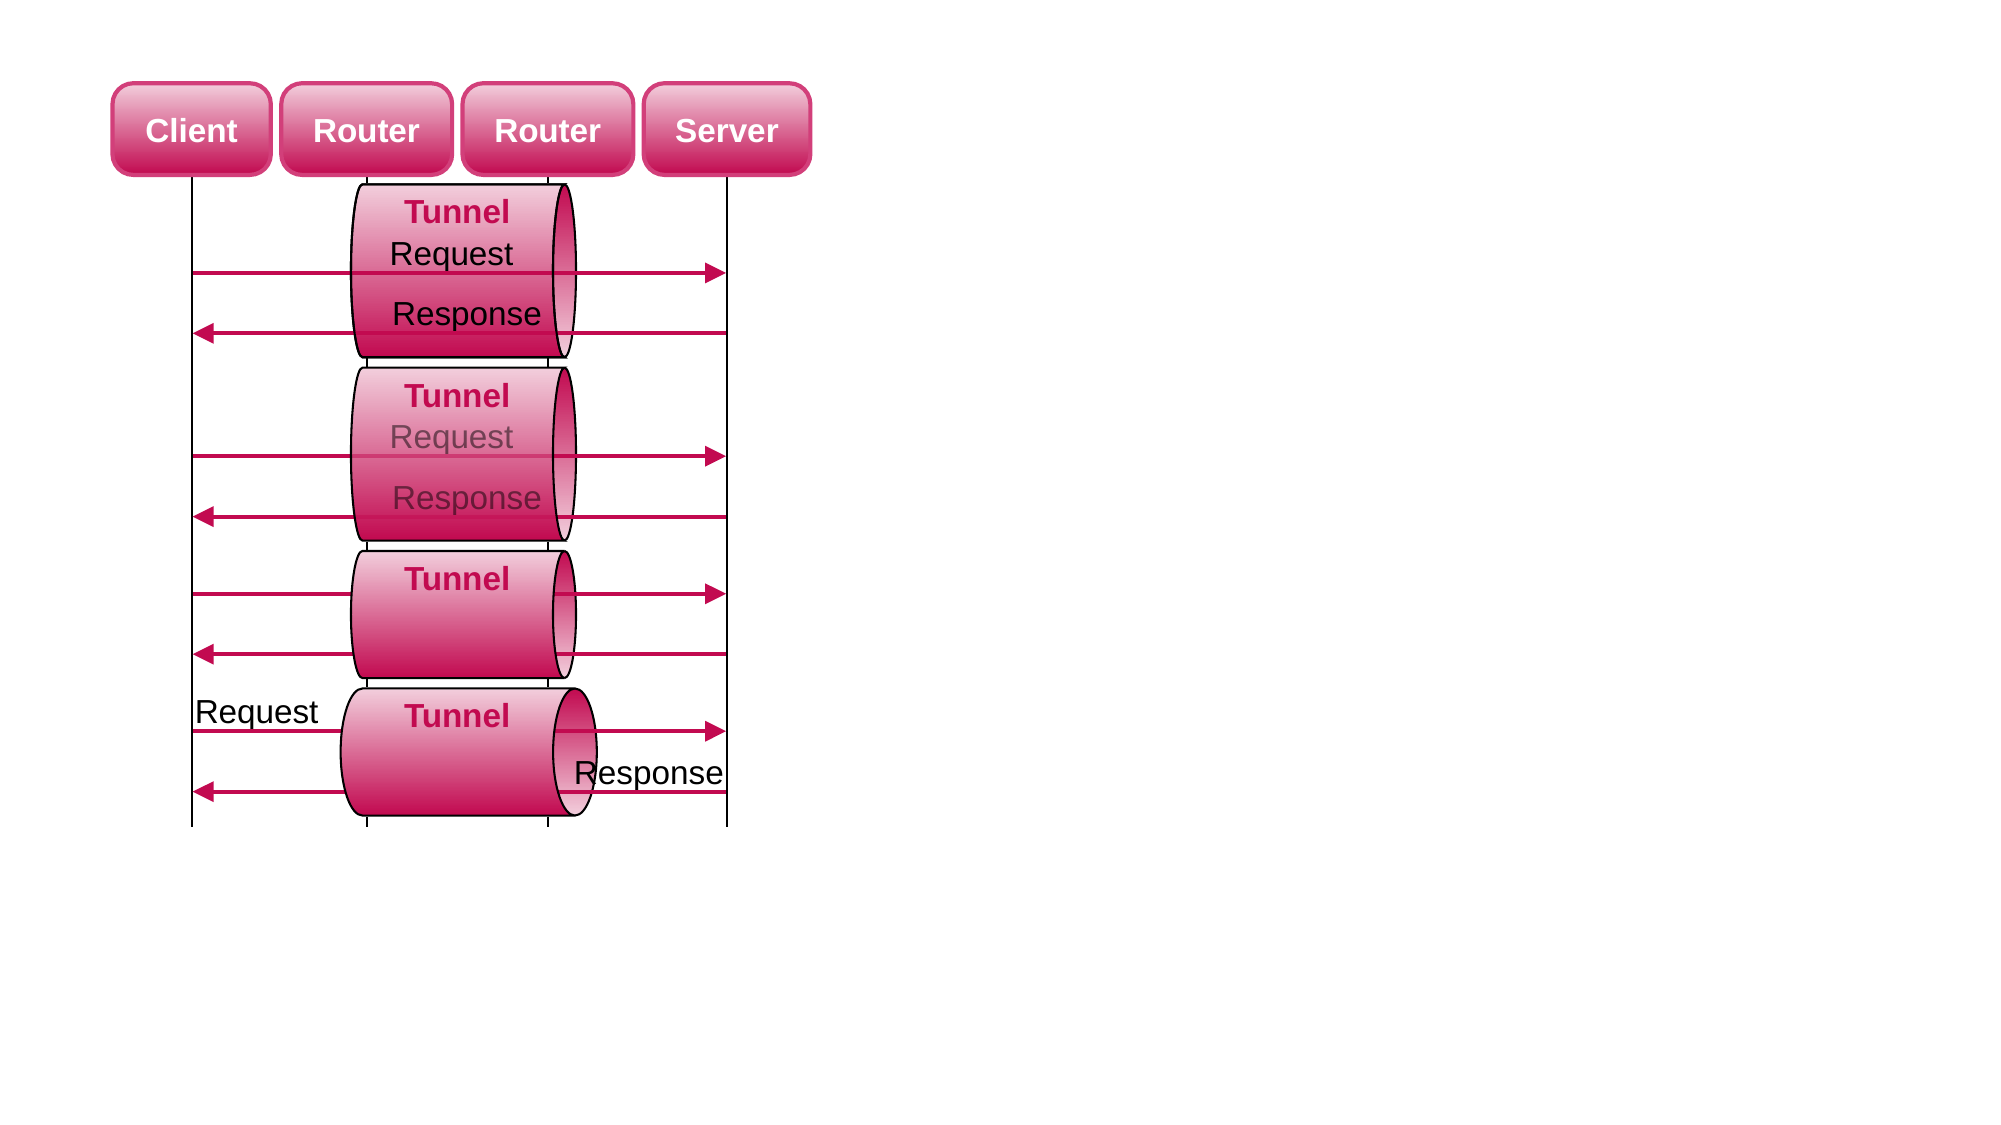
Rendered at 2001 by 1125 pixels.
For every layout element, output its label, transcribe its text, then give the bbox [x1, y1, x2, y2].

text_box [557, 656, 564, 676]
text_box [554, 187, 564, 271]
text_box [554, 733, 574, 790]
text_box Tunnel [400, 695, 514, 731]
text_box [564, 519, 573, 541]
text_box Tunnel [400, 191, 514, 230]
text_box [558, 335, 564, 355]
text_box [350, 273, 558, 333]
text_box [74, 74, 850, 828]
text_box [350, 367, 567, 456]
text_box [560, 794, 574, 814]
text_box [354, 517, 567, 542]
text_box [350, 594, 557, 654]
text_box [564, 596, 577, 652]
text_box [574, 794, 592, 816]
text_box Tunnel [400, 558, 514, 593]
text_box Client [111, 82, 272, 176]
text_box [564, 335, 573, 357]
text_box [554, 275, 564, 331]
text_box Response [569, 752, 724, 790]
text_box [554, 370, 564, 454]
text_box [354, 334, 567, 358]
text_box [564, 184, 577, 271]
text_box Tunnel [400, 374, 514, 413]
text_box Router [280, 82, 453, 176]
text_box [353, 655, 565, 679]
text_box [574, 733, 598, 752]
text_box [564, 275, 577, 331]
text_box [564, 656, 574, 679]
text_box [564, 550, 576, 592]
text_box Router [461, 82, 634, 176]
text_box [350, 457, 558, 516]
text_box [558, 519, 564, 538]
text_box [556, 690, 574, 729]
text_box [340, 732, 559, 791]
text_box [555, 553, 564, 592]
text_box [351, 550, 565, 593]
text_box [564, 458, 577, 515]
text_box [564, 368, 577, 454]
text_box Request [194, 691, 324, 729]
text_box [341, 687, 576, 731]
text_box [344, 792, 576, 817]
text_box [554, 596, 564, 652]
text_box [554, 458, 564, 515]
text_box Server [643, 82, 811, 176]
text_box [574, 688, 596, 729]
text_box [350, 183, 567, 272]
